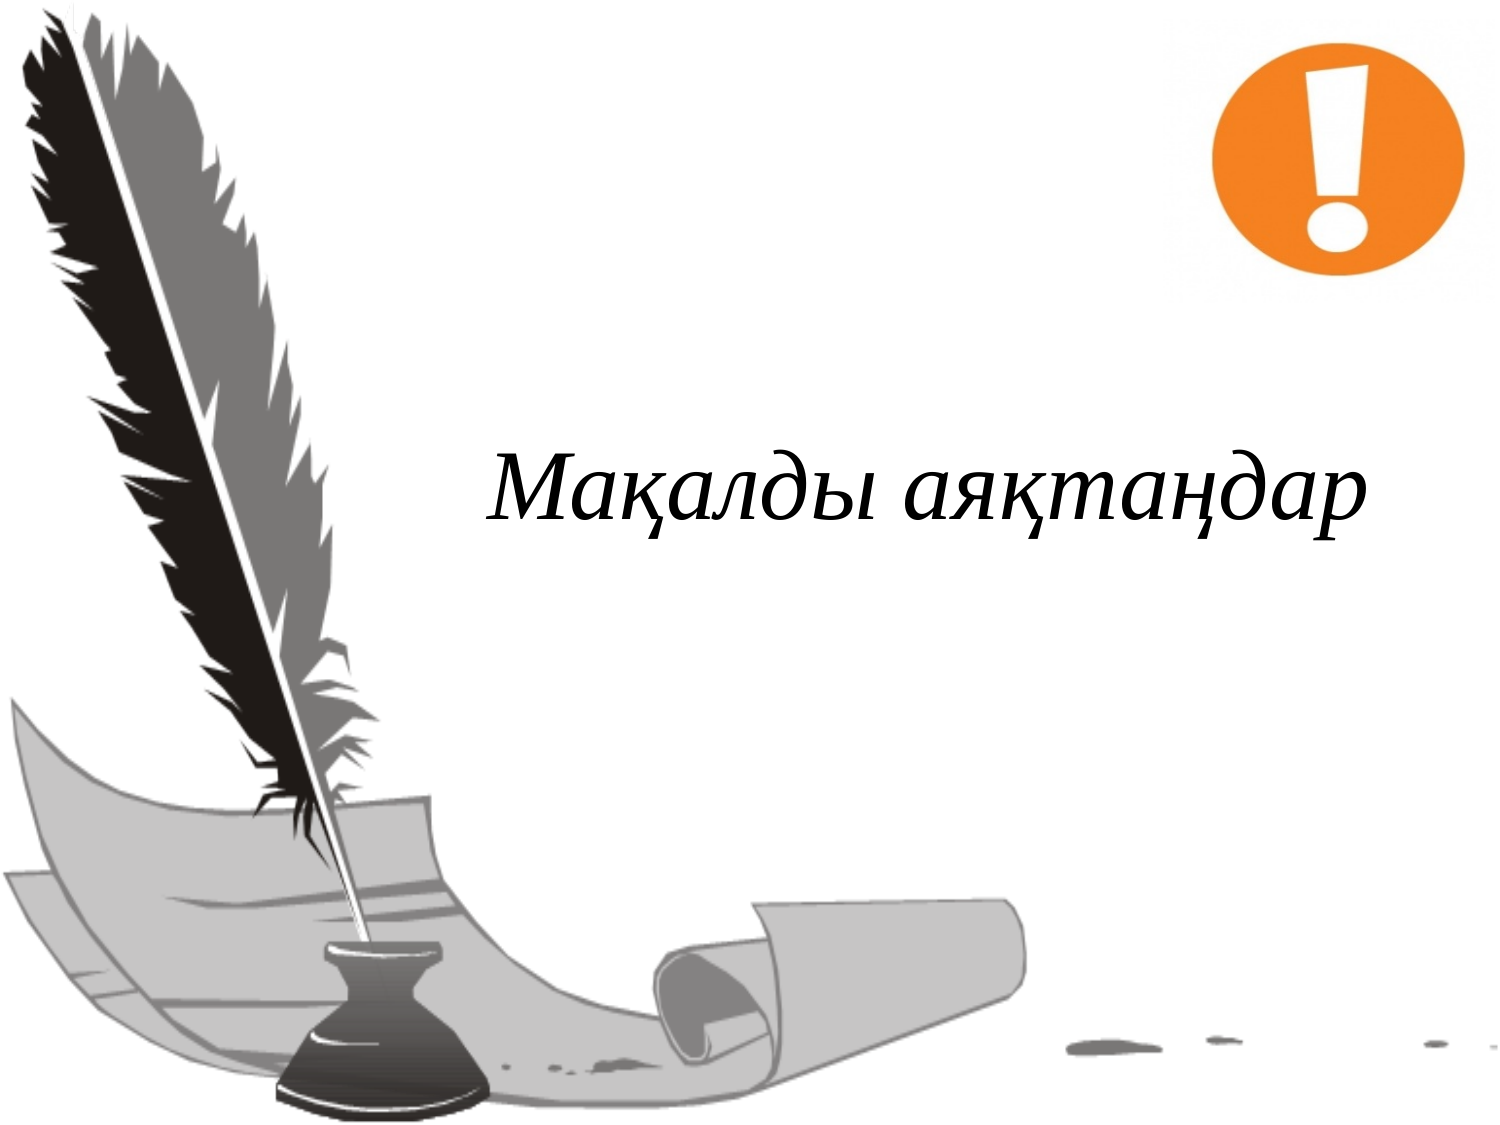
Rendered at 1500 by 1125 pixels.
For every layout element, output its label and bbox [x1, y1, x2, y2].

list [0, 0, 1500, 1125]
picture [1163, 18, 1495, 303]
